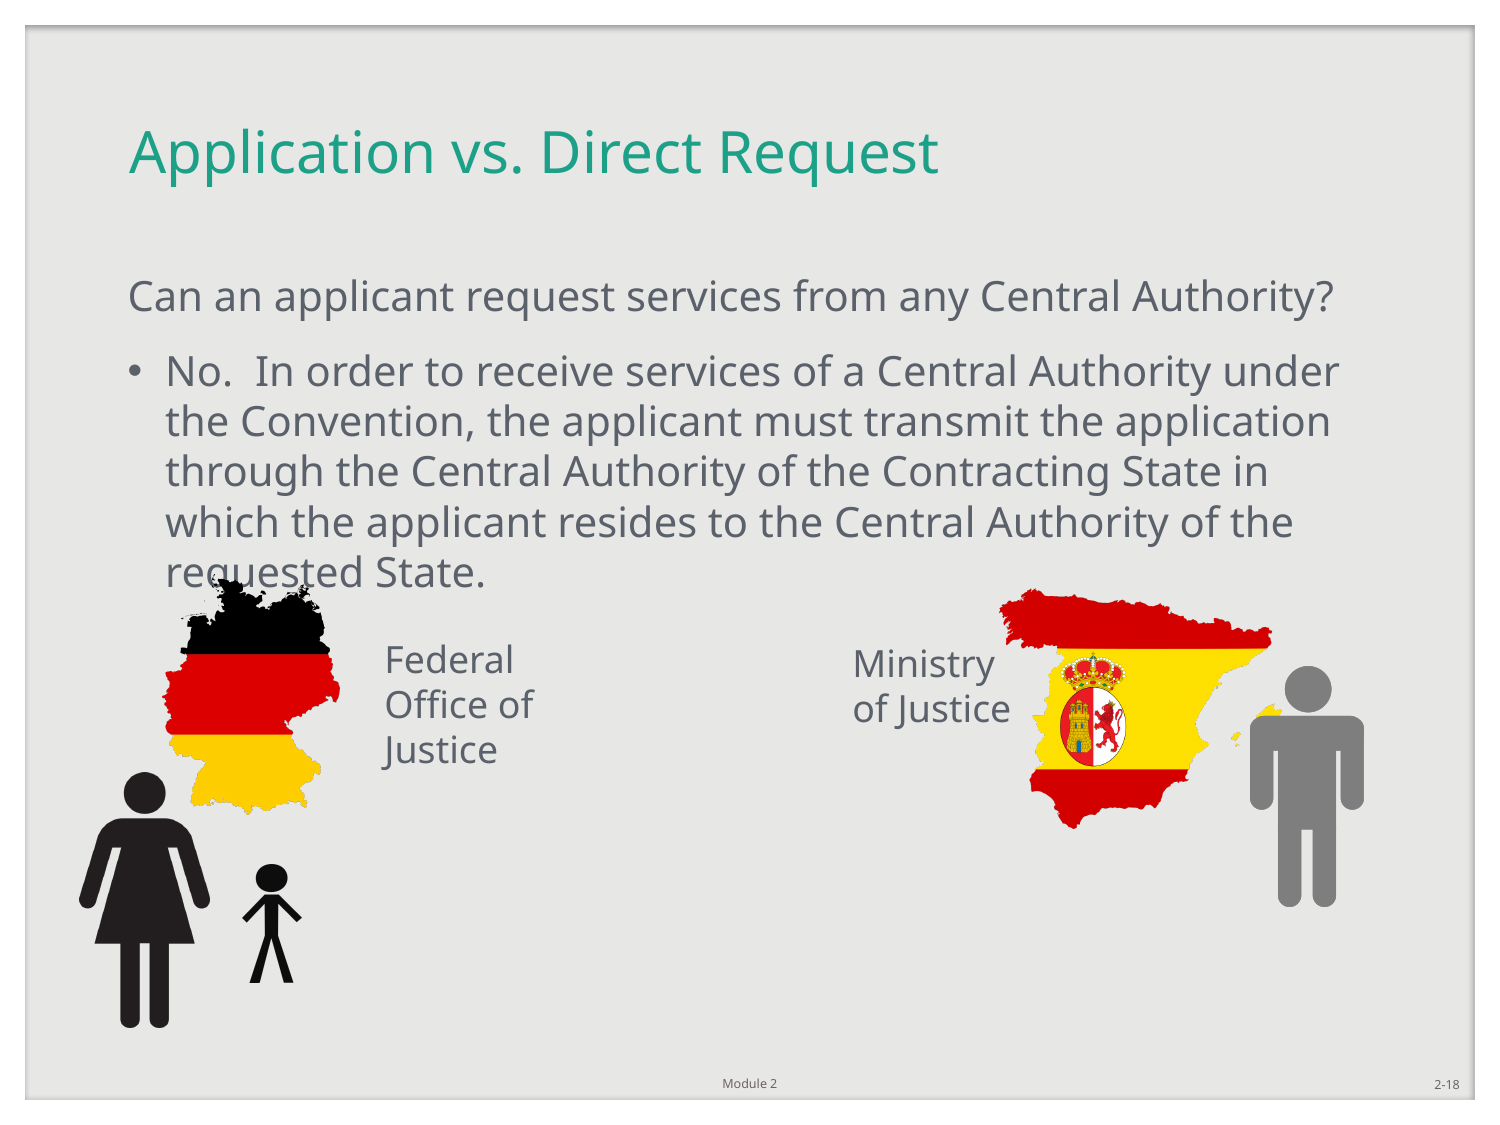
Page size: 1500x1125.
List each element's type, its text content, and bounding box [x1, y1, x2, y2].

text_box Federal Office of Justice [369, 628, 613, 779]
title Application vs. Direct Request [114, 107, 1390, 194]
picture [79, 574, 341, 1028]
picture [241, 864, 302, 983]
footer Module 2 [512, 1069, 988, 1100]
slide_number 2-18 [1125, 1069, 1475, 1100]
list Can an applicant request services from any Central Authority? No. In order to receive services of a Central Authority under the Convention, the applicant must transmit the application through the Central Authority of the Contracting State in which the applicant resides to the Central Authority of the requested State. [112, 262, 1388, 1013]
picture [999, 587, 1364, 907]
text_box Ministry of Justice [837, 632, 994, 738]
